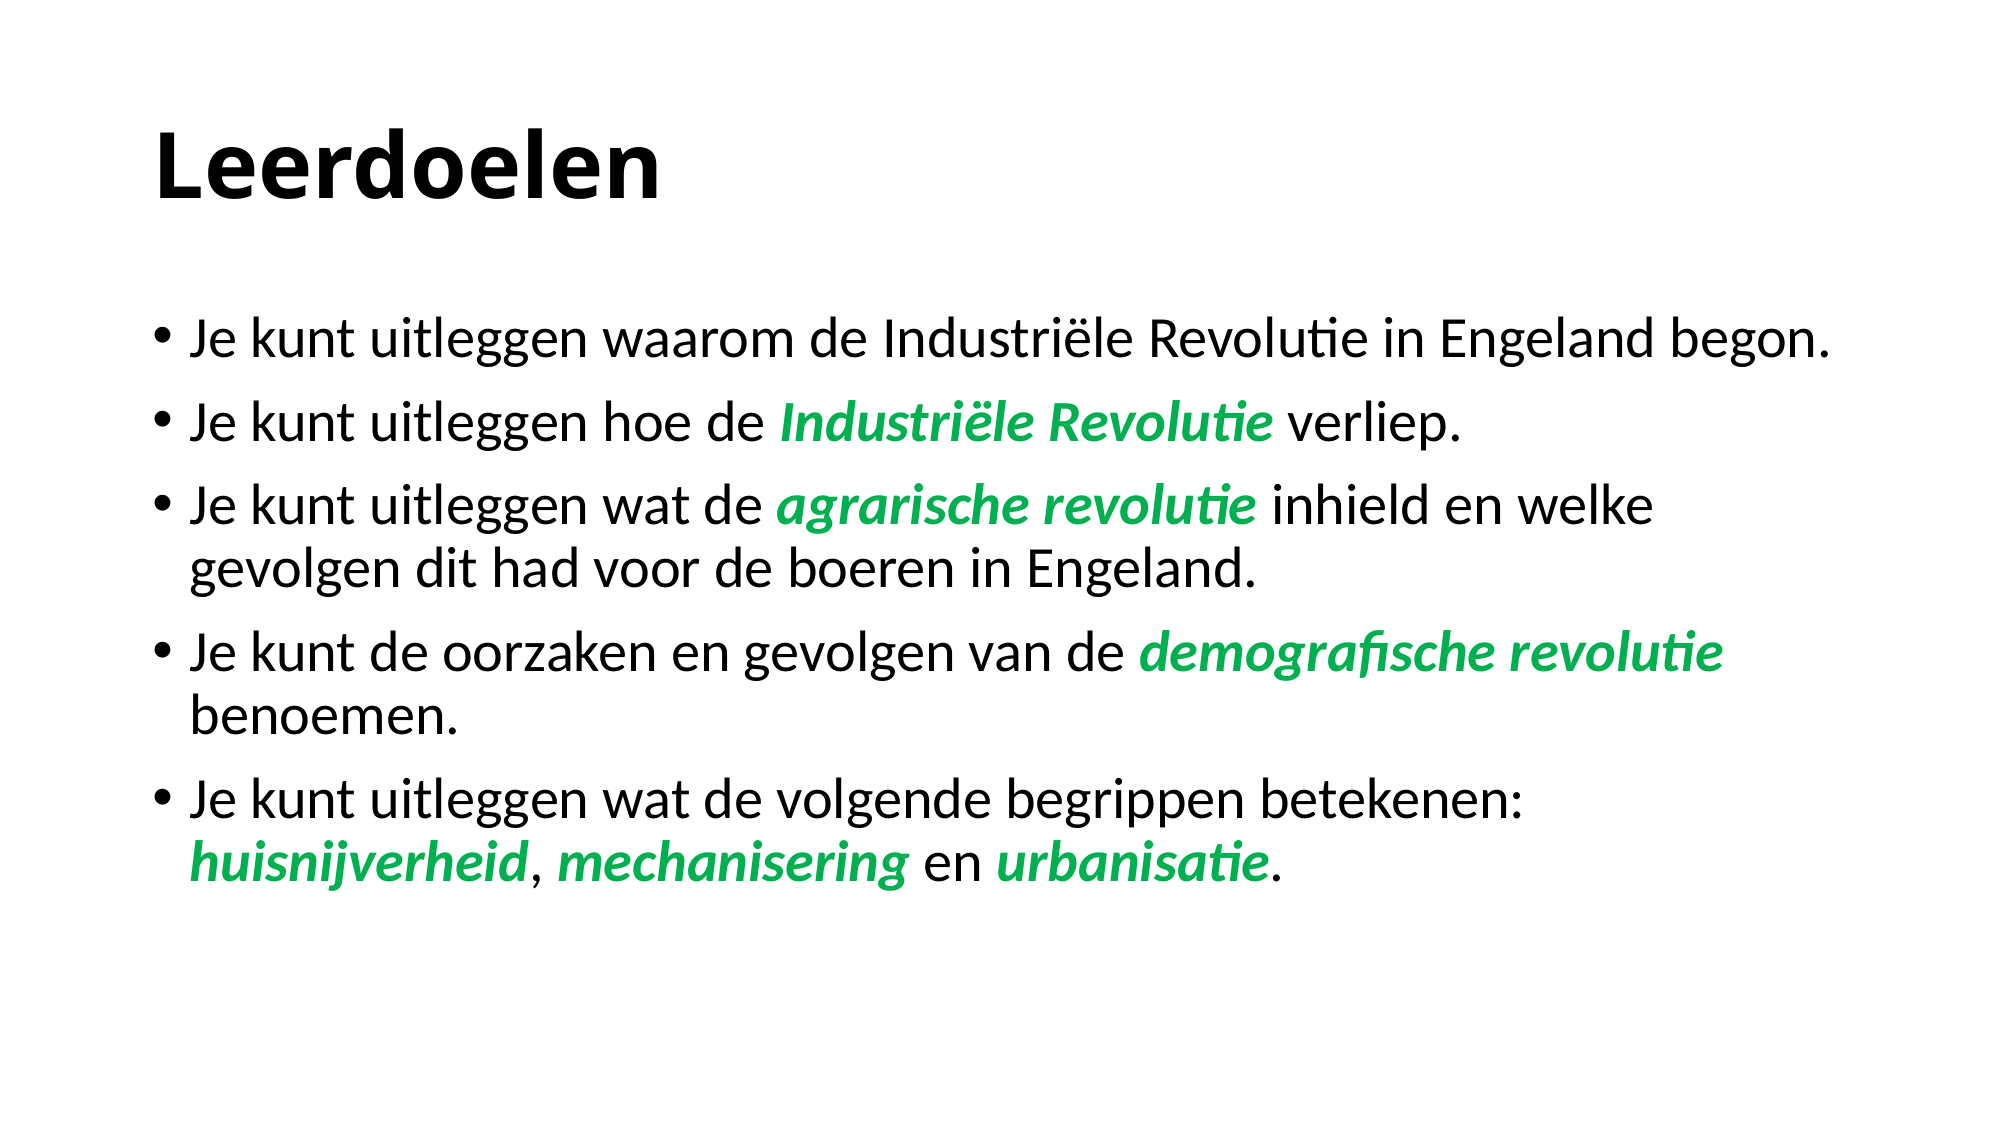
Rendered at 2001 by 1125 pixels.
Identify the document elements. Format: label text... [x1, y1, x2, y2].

title Leerdoelen [137, 59, 1863, 278]
list Je kunt uitleggen waarom de Industriële Revolutie in Engeland begon. Je kunt uitleggen hoe de Industriële Revolutie verliep. Je kunt uitleggen wat de agrarische revolutie inhield en welke gevolgen dit had voor de boeren in Engeland. Je kunt de oorzaken en gevolgen van de demografische revolutie benoemen. Je kunt uitleggen wat de volgende begrippen betekenen: huisnijverheid, mechanisering en urbanisatie. [137, 299, 1863, 1014]
